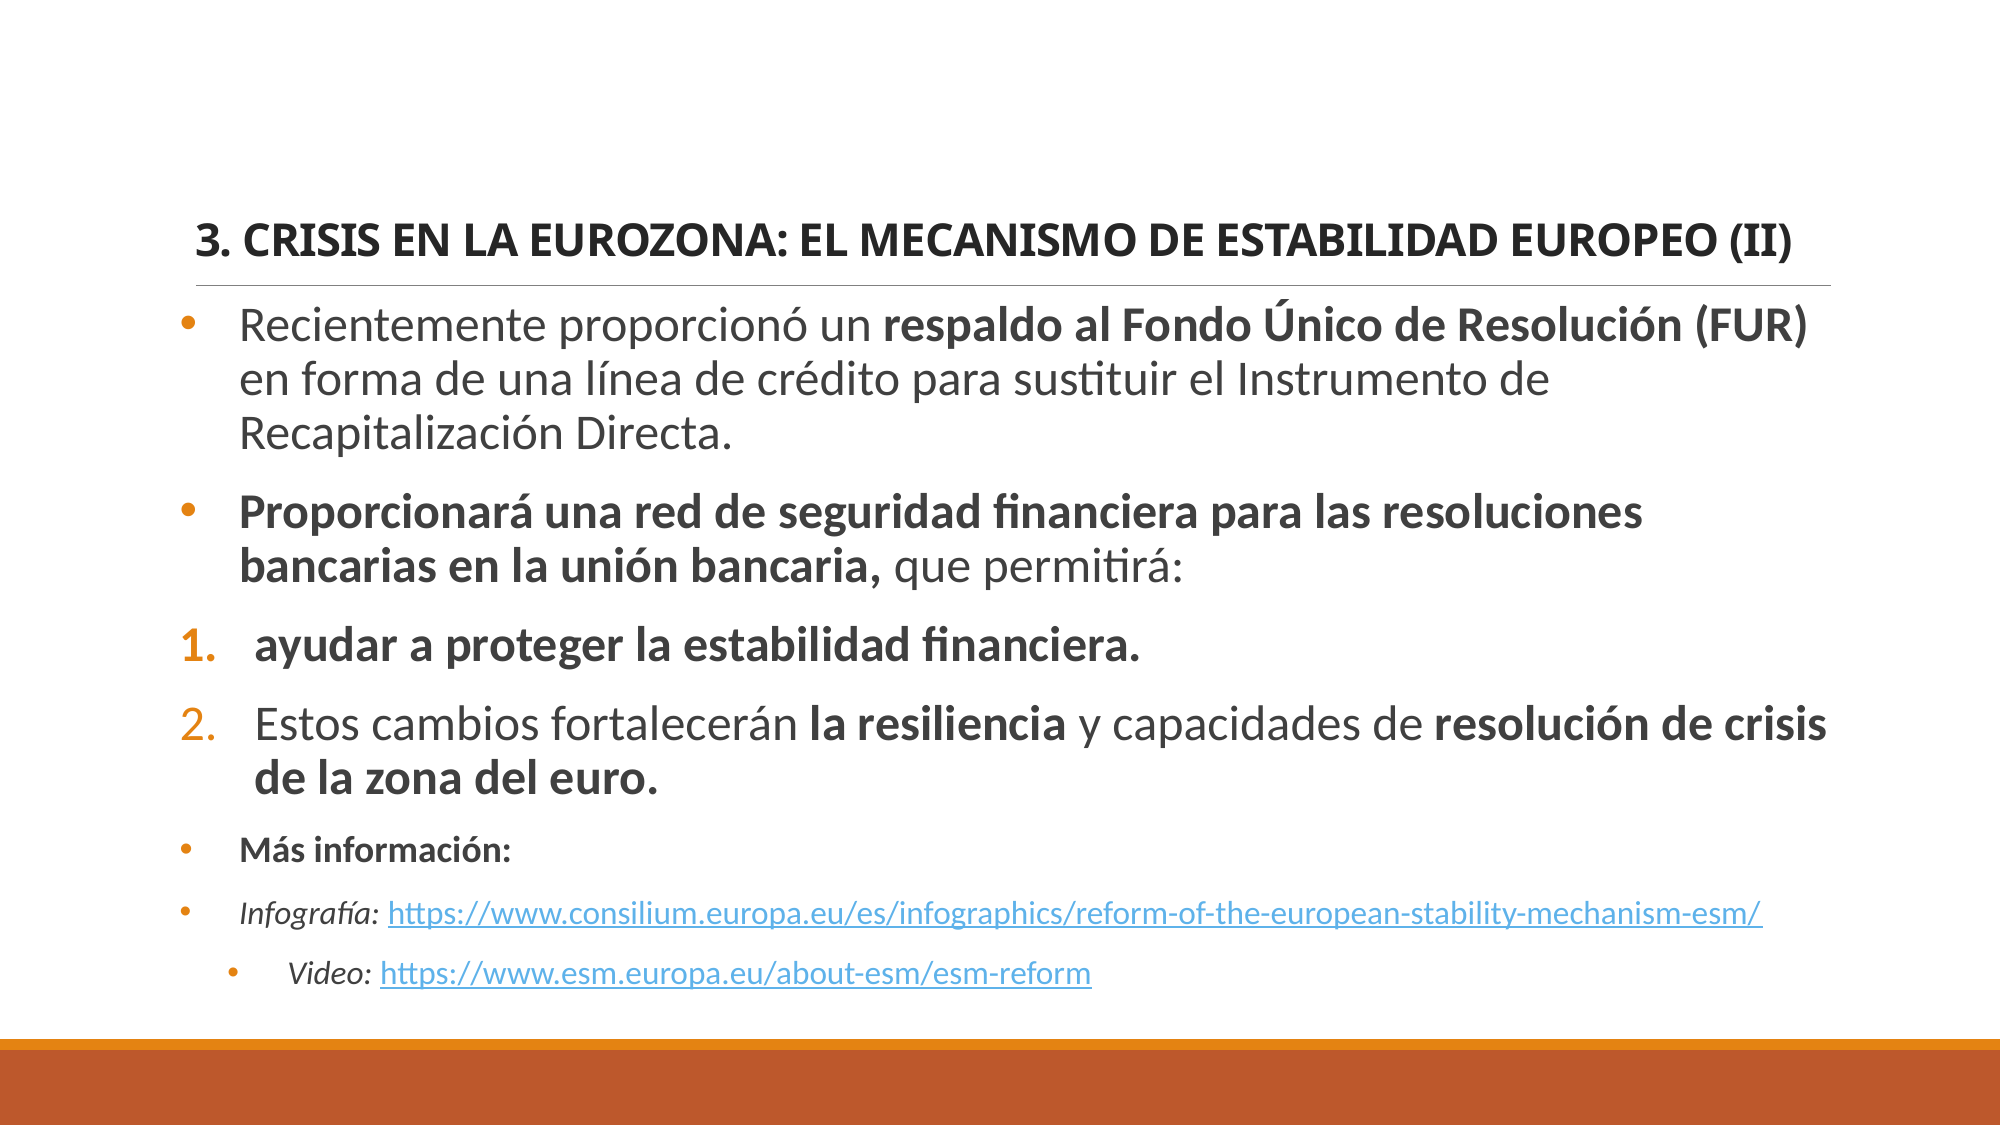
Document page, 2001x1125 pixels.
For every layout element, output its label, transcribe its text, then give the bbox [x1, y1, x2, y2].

text_box 3. CRISIS EN LA EUROZONA: EL MECANISMO DE ESTABILIDAD EUROPEO (II) [180, 157, 1840, 274]
list Recientemente proporcionó un respaldo al Fondo Único de Resolución (FUR) en forma de una línea de crédito para sustituir el Instrumento de Recapitalización Directa. Proporcionará una red de seguridad financiera para las resoluciones bancarias en la unión bancaria, que permitirá: ayudar a proteger la estabilidad financiera. Estos cambios fortalecerán la resiliencia y capacidades de resolución de crisis de la zona del euro. Más información: Infografía: https://www.consilium.europa.eu/es/infographics/reform-of-the-european-stability-mechanism-esm/ Video: https://www.esm.europa.eu/about-esm/esm-reform [179, 290, 1830, 1035]
